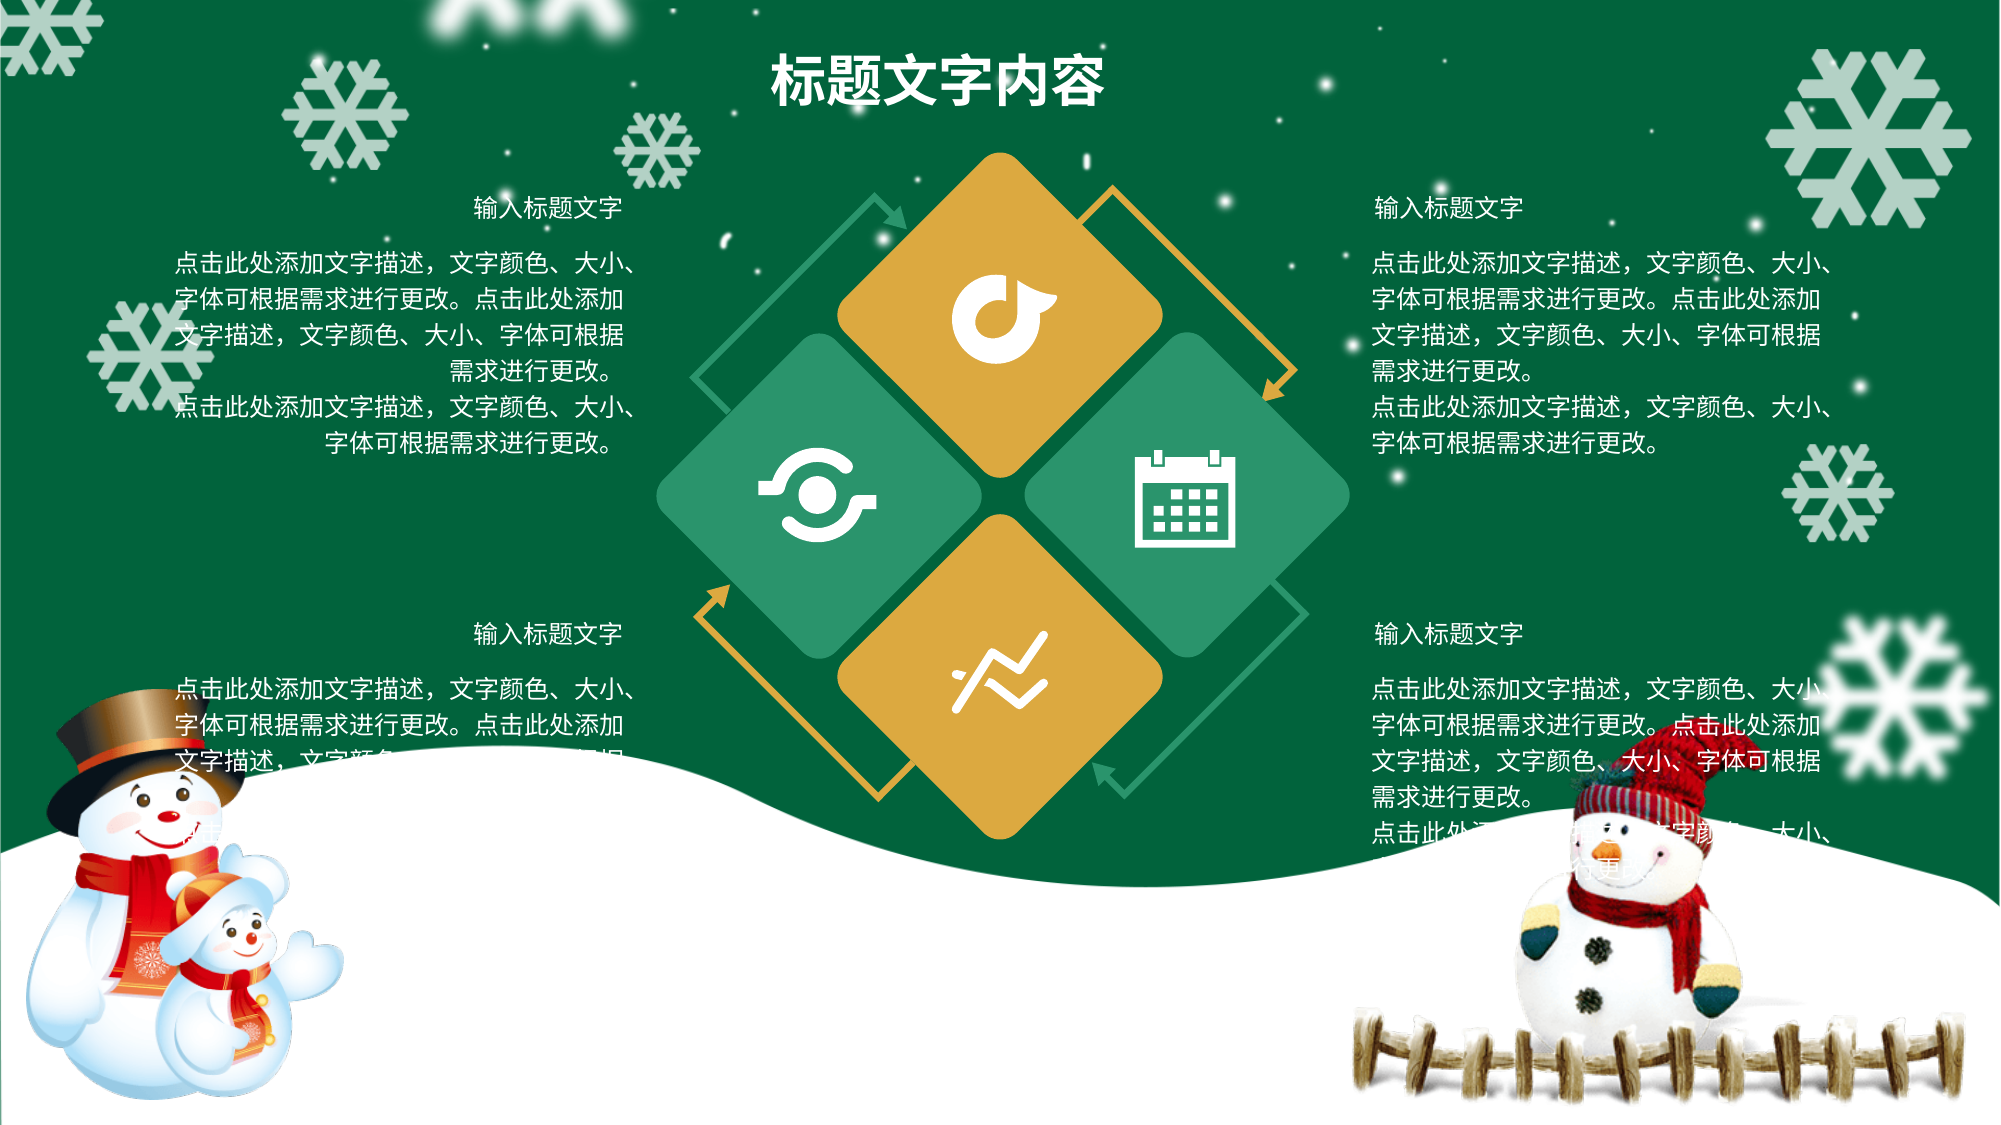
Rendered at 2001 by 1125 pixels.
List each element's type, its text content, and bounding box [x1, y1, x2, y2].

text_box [1168, 617, 1222, 827]
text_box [697, 374, 941, 618]
picture [0, 0, 2000, 1125]
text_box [1359, 185, 1844, 460]
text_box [878, 193, 1122, 437]
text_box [774, 618, 828, 824]
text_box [1163, 163, 1217, 373]
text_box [152, 612, 639, 886]
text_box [1065, 373, 1309, 617]
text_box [152, 185, 639, 496]
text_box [878, 554, 1122, 799]
text_box 标题文字内容 [38, 37, 1839, 121]
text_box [777, 164, 830, 374]
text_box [1359, 612, 1844, 886]
